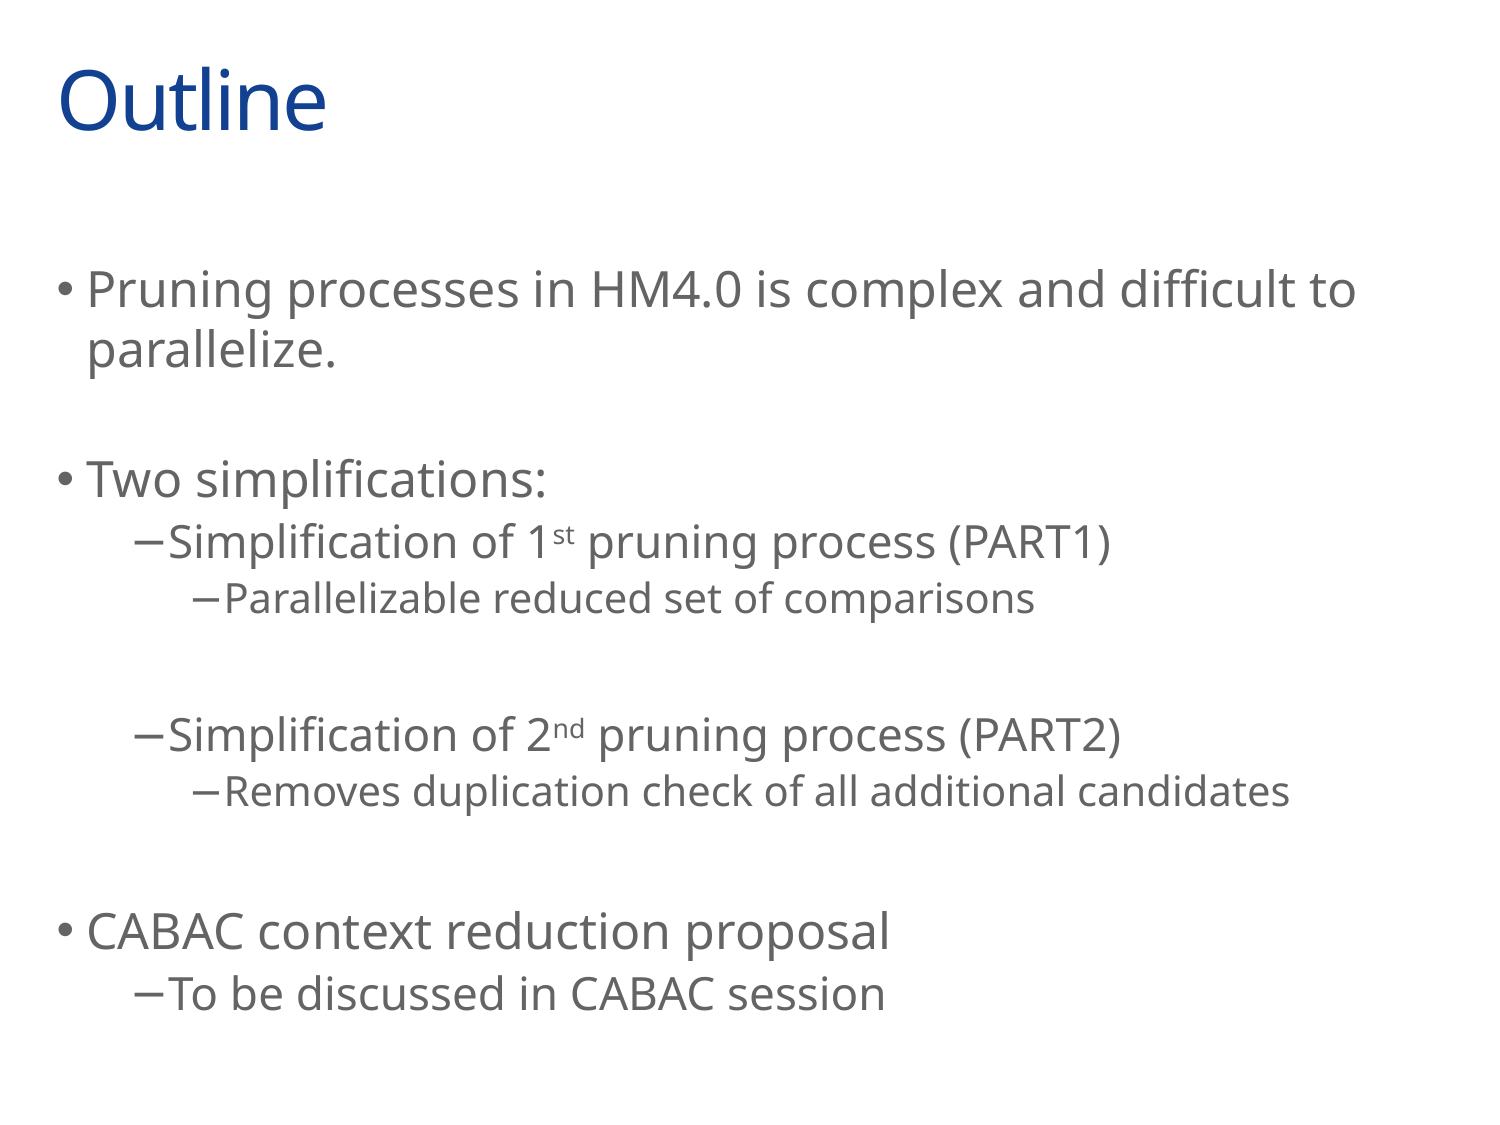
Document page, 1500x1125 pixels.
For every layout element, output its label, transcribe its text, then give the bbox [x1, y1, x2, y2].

title Outline [56, 47, 1433, 149]
list Pruning processes in HM4.0 is complex and difficult to parallelize. Two simplifications: Simplification of 1st pruning process (PART1) Parallelizable reduced set of comparisons Simplification of 2nd pruning process (PART2) Removes duplication check of all additional candidates CABAC context reduction proposal To be discussed in CABAC session [56, 257, 1436, 1035]
